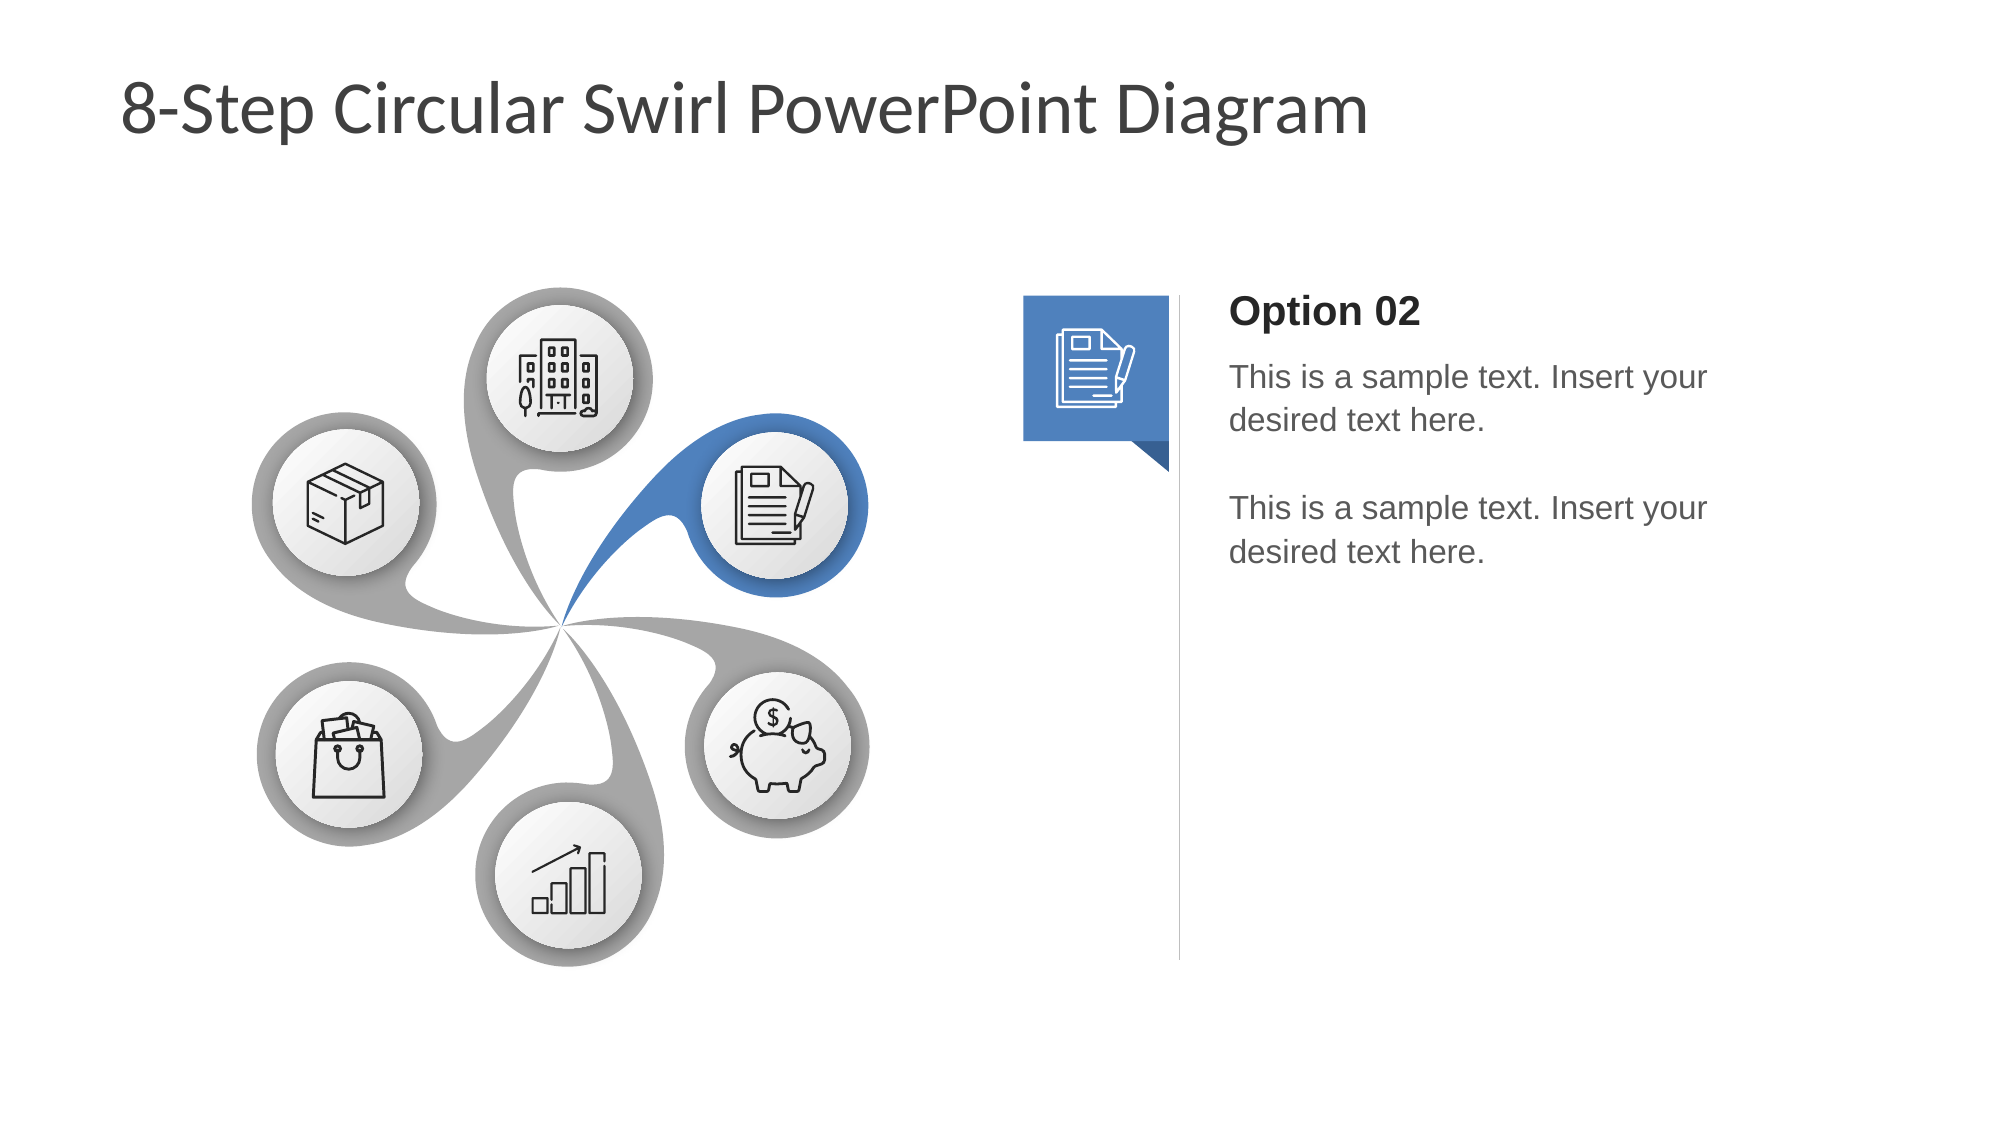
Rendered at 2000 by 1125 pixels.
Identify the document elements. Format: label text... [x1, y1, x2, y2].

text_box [1228, 275, 1827, 578]
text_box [1055, 328, 1137, 409]
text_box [311, 711, 386, 799]
title 8-Step Circular Swirl PowerPoint Diagram [99, 45, 1900, 162]
text_box [1130, 413, 1172, 474]
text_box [728, 697, 827, 794]
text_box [306, 462, 385, 546]
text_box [518, 338, 599, 418]
text_box [1021, 293, 1171, 443]
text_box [734, 465, 816, 546]
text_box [243, 287, 882, 969]
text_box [531, 843, 606, 915]
